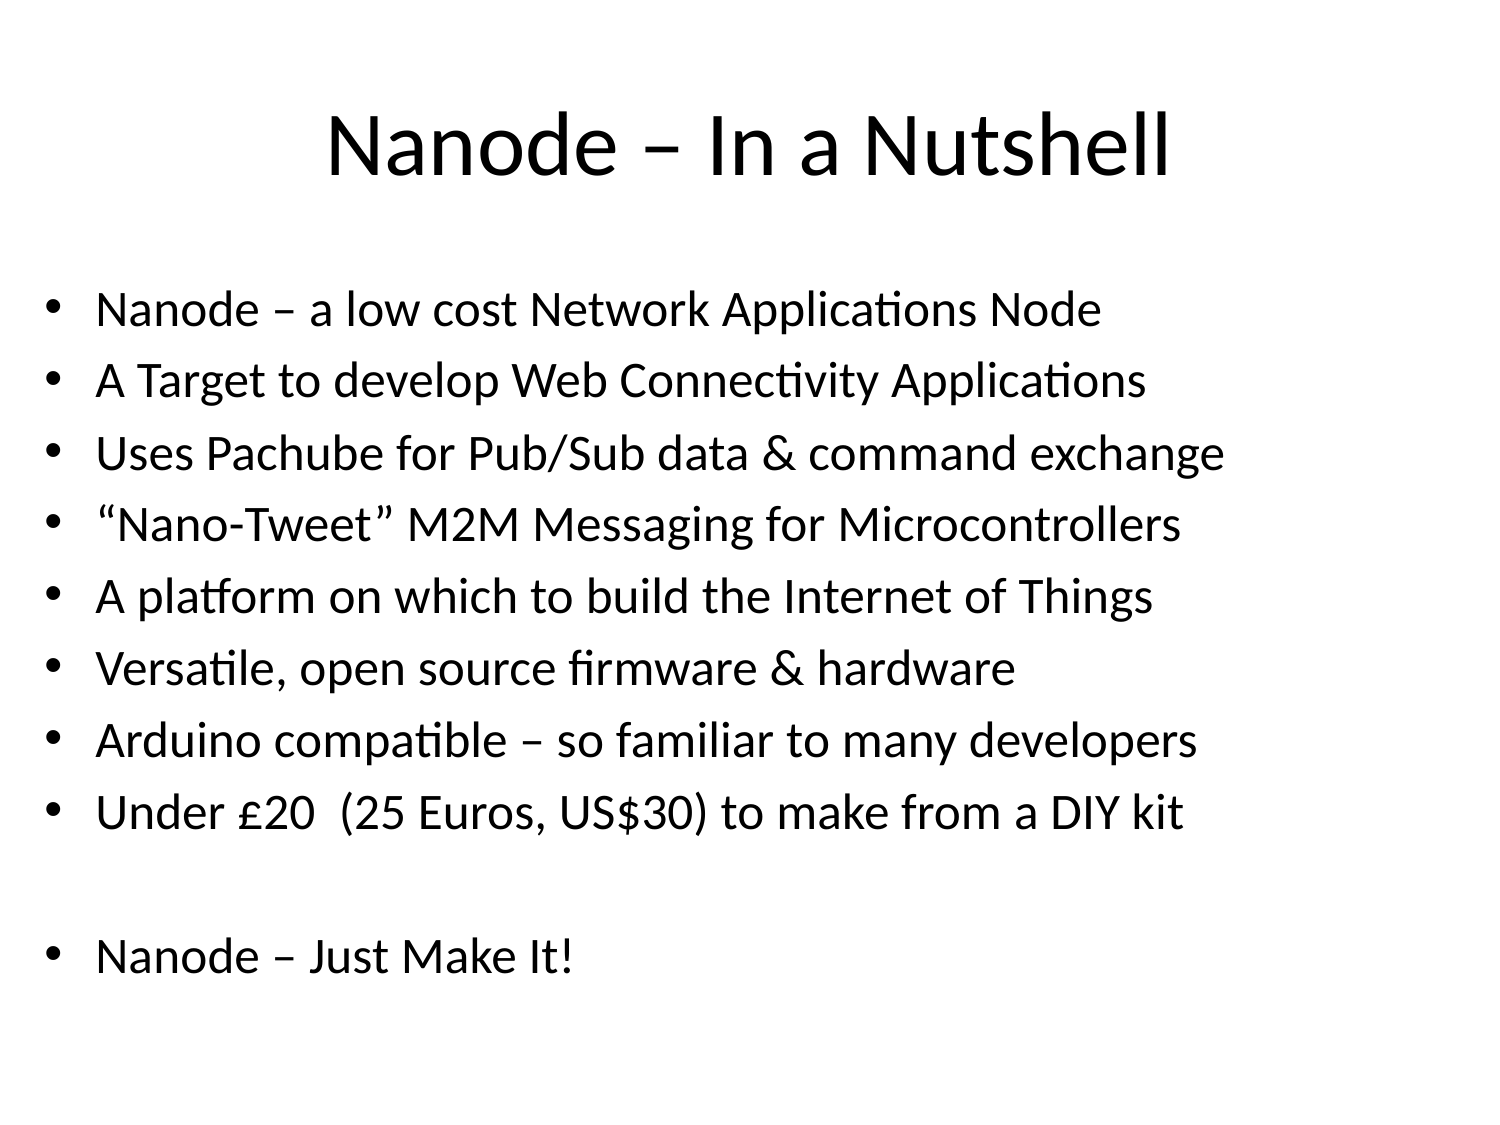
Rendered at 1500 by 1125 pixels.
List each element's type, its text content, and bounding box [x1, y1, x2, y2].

title Nanode – In a Nutshell [75, 45, 1425, 233]
list Nanode – a low cost Network Applications Node A Target to develop Web Connectivity Applications Uses Pachube for Pub/Sub data & command exchange “Nano-Tweet” M2M Messaging for Microcontrollers A platform on which to build the Internet of Things Versatile, open source firmware & hardware Arduino compatible – so familiar to many developers Under £20 (25 Euros, US$30) to make from a DIY kit Nanode – Just Make It! [29, 267, 1465, 1010]
